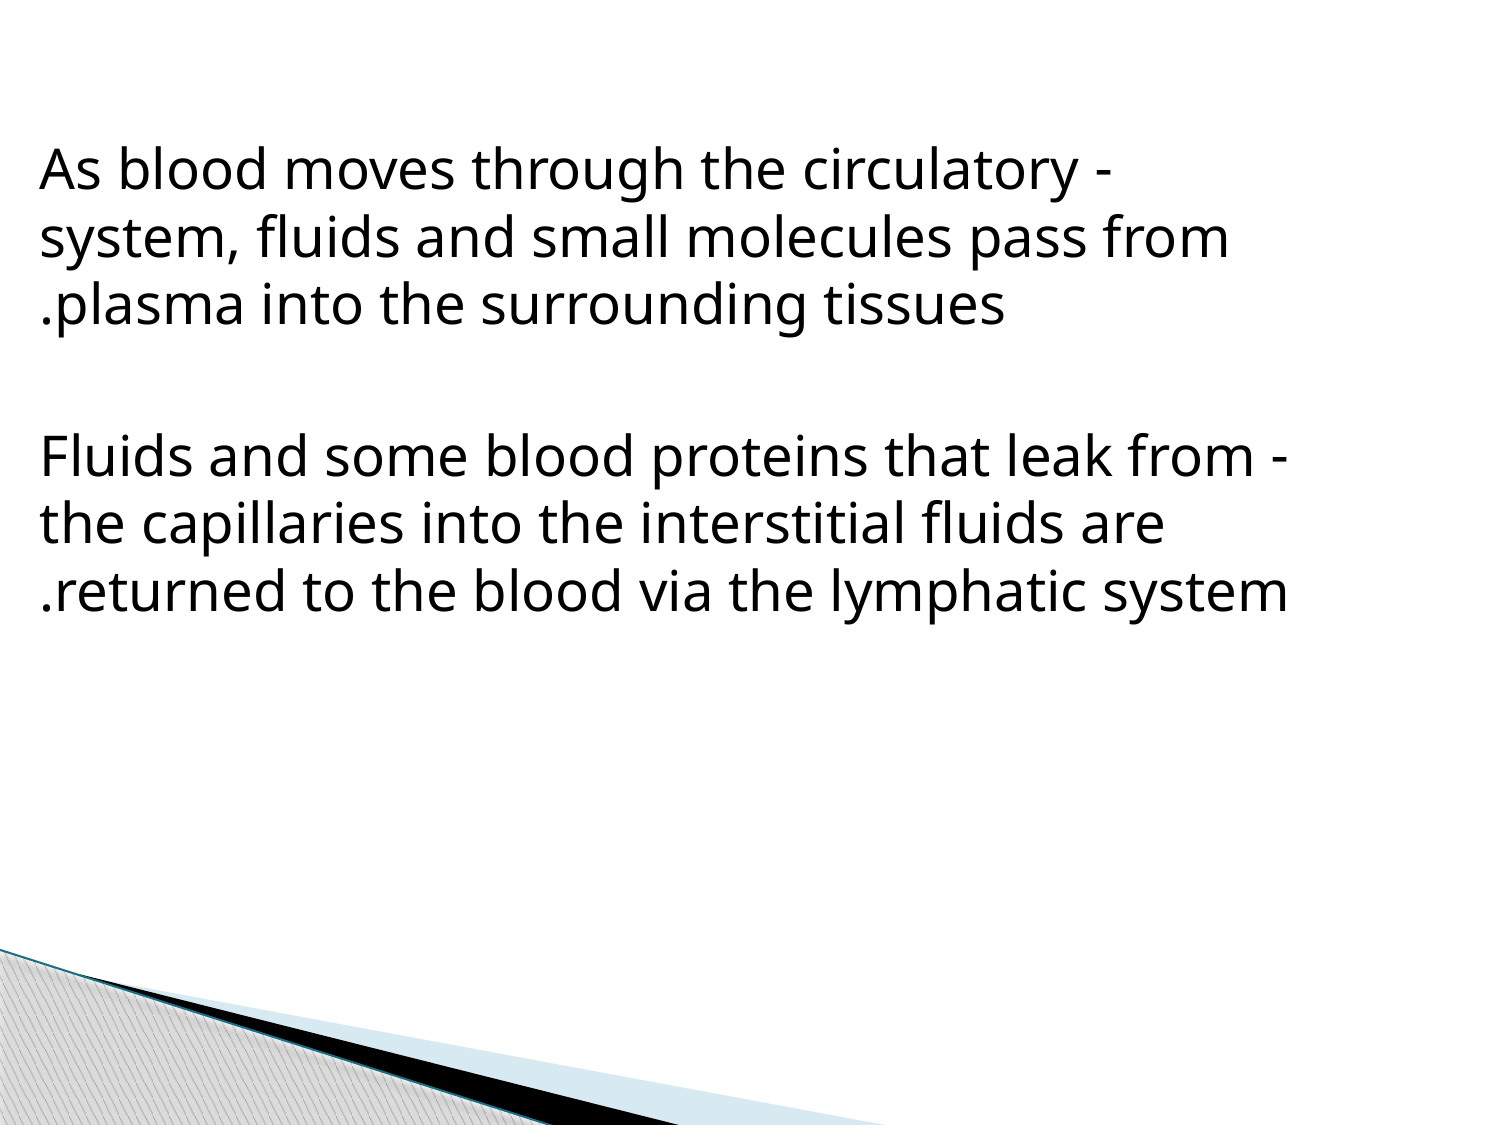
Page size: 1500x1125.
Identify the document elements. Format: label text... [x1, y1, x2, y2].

list - As blood moves through the circulatory system, fluids and small molecules pass from plasma into the surrounding tissues. - Fluids and some blood proteins that leak from the capillaries into the interstitial fluids are returned to the blood via the lymphatic system. [24, 50, 1350, 1125]
